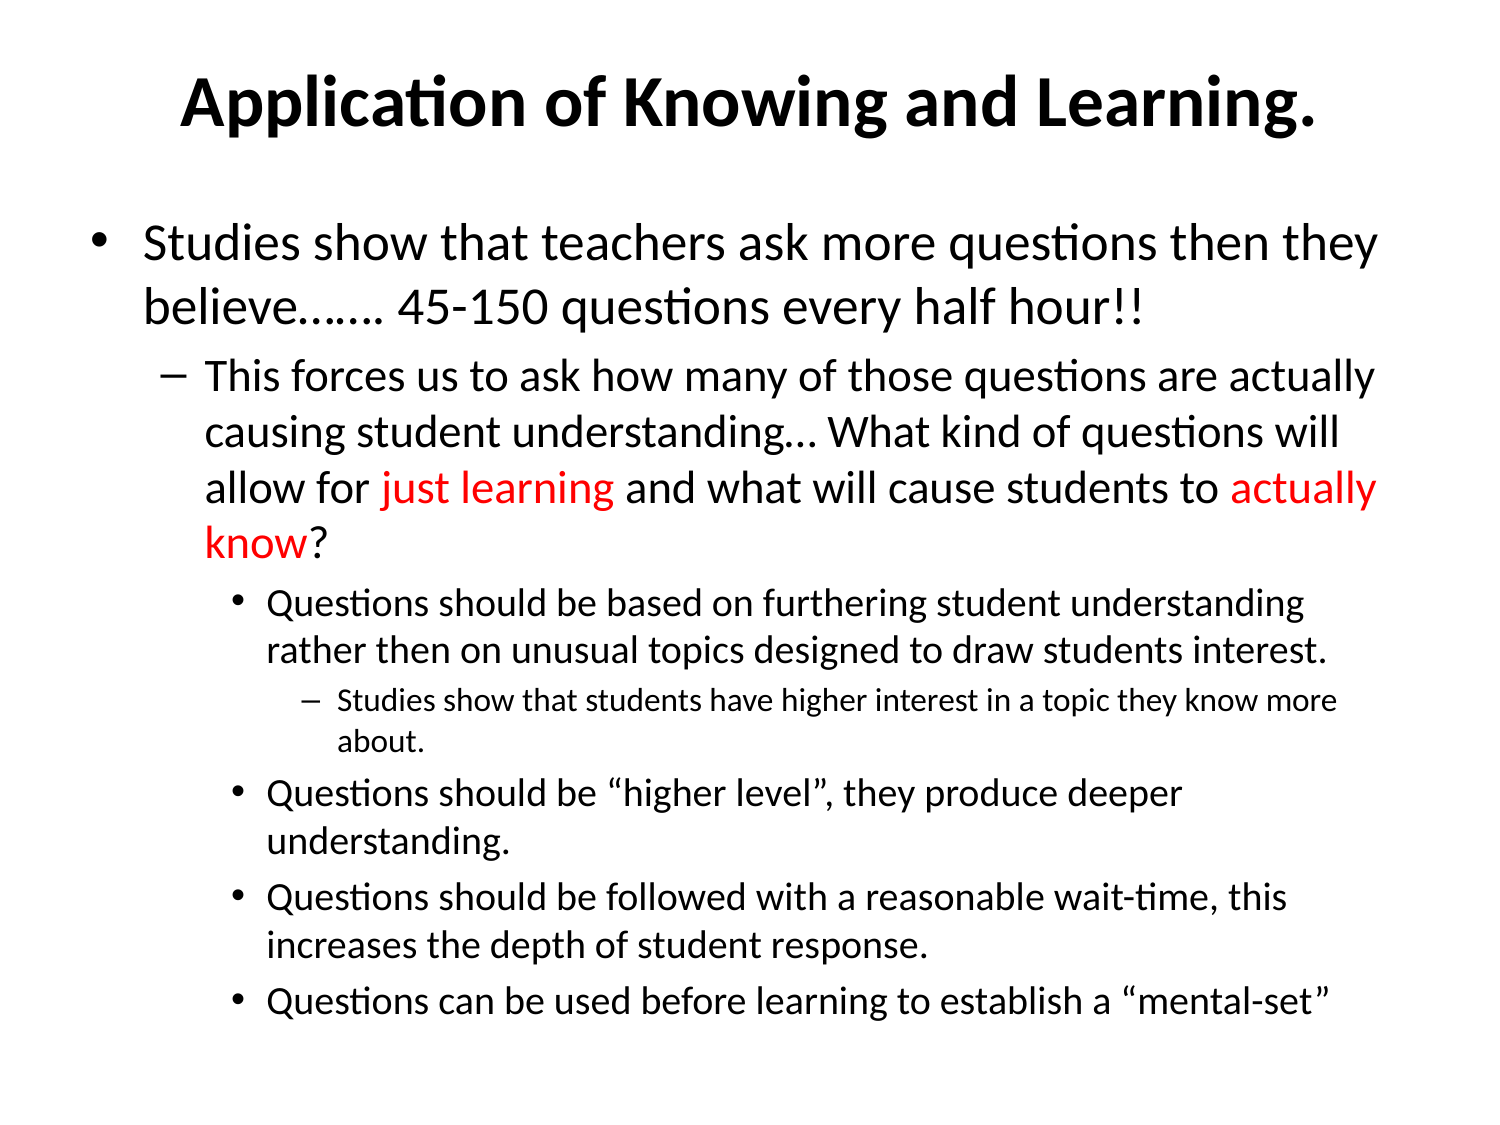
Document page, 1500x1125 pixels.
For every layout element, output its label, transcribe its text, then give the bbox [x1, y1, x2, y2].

list Studies show that teachers ask more questions then they believe……. 45-150 questions every half hour!! This forces us to ask how many of those questions are actually causing student understanding… What kind of questions will allow for just learning and what will cause students to actually know? Questions should be based on furthering student understanding rather then on unusual topics designed to draw students interest. Studies show that students have higher interest in a topic they know more about. Questions should be “higher level”, they produce deeper understanding. Questions should be followed with a reasonable wait-time, this increases the depth of student response. Questions can be used before learning to establish a “mental-set” [75, 200, 1425, 1043]
title Application of Knowing and Learning. [75, 45, 1425, 150]
